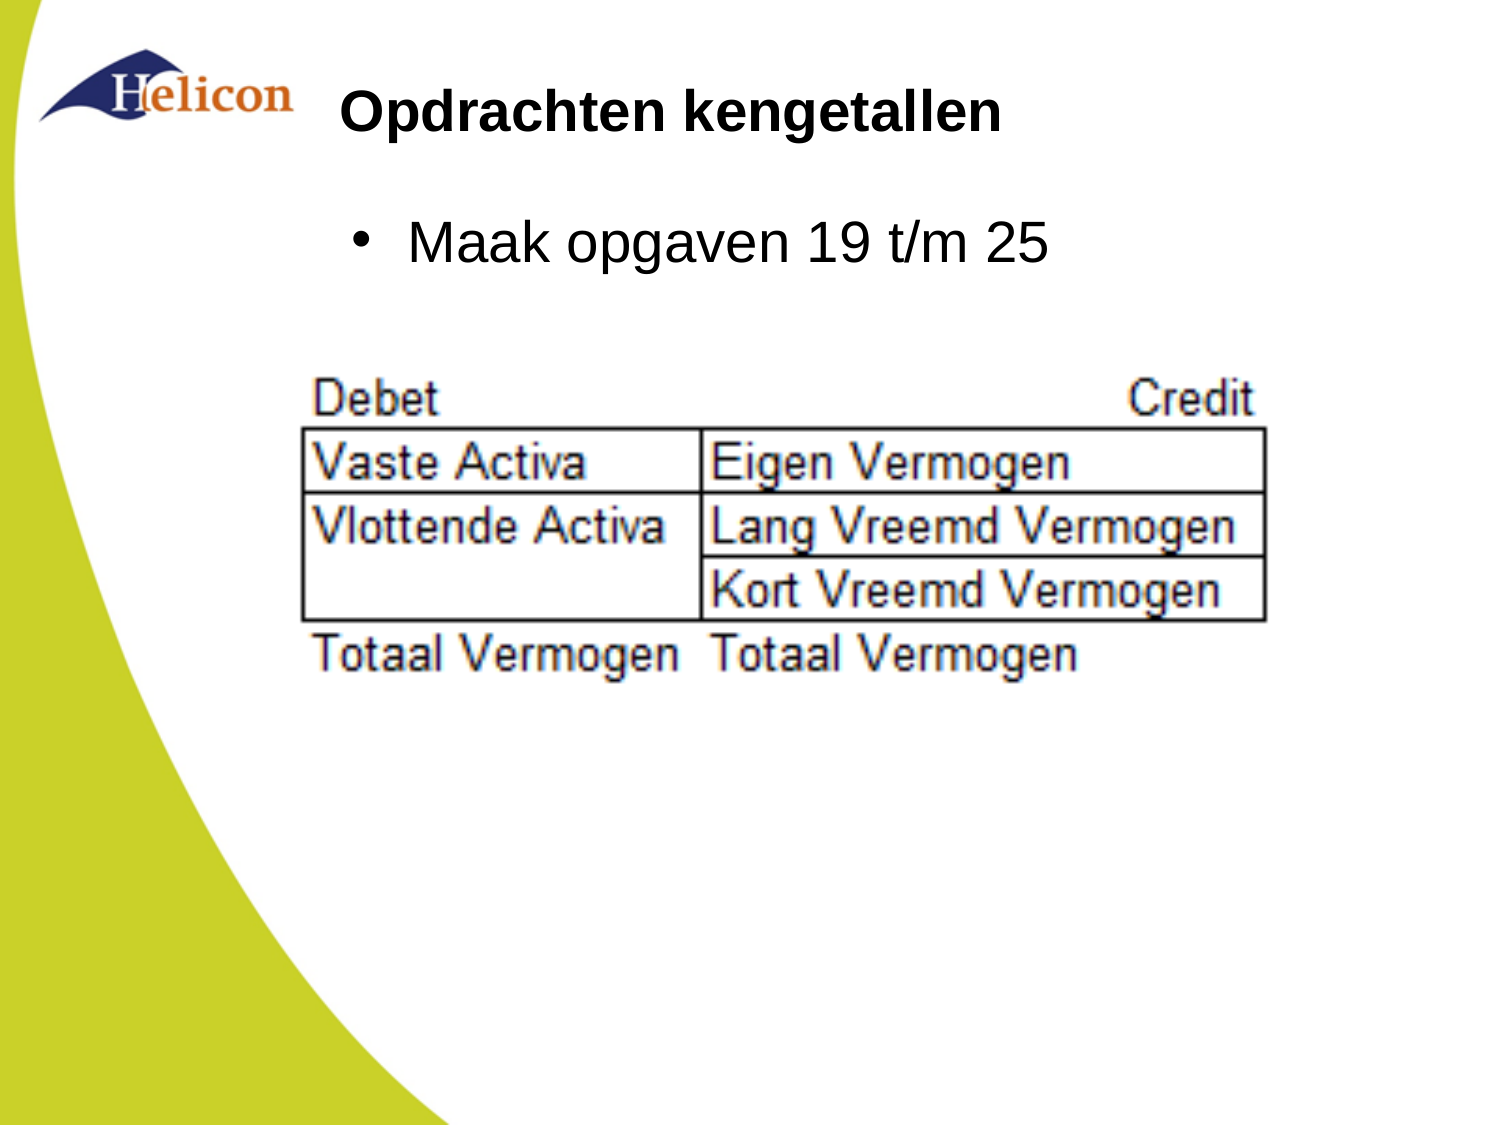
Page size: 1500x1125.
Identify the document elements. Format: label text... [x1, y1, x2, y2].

picture [0, 0, 1500, 1125]
title Opdrachten kengetallen [324, 54, 1415, 161]
list Maak opgaven 19 t/m 25 [336, 196, 1425, 1005]
